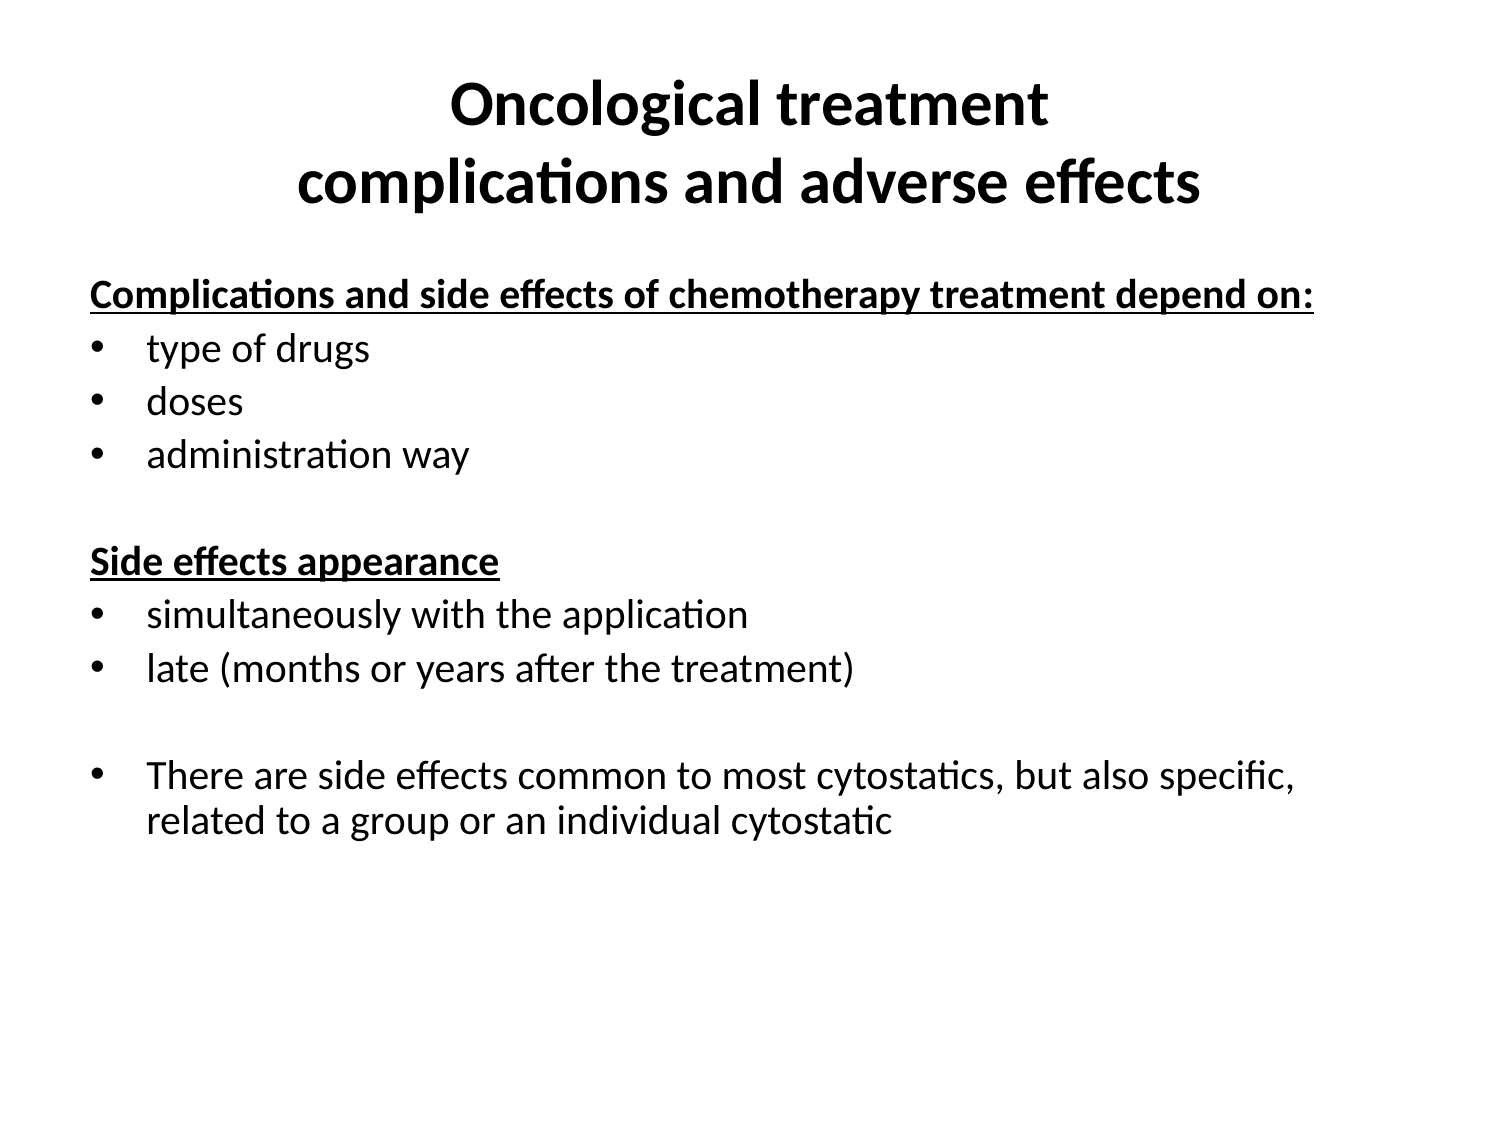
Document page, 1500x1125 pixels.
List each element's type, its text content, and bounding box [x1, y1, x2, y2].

list Complications and side effects of chemotherapy treatment depend on: type of drugs doses administration way Side effects appearance simultaneously with the application late (months or years after the treatment) There are side effects common to most cytostatics, but also specific, related to a group or an individual cytostatic [75, 265, 1425, 1005]
title Oncological treatment complications and adverse effects [75, 45, 1425, 233]
